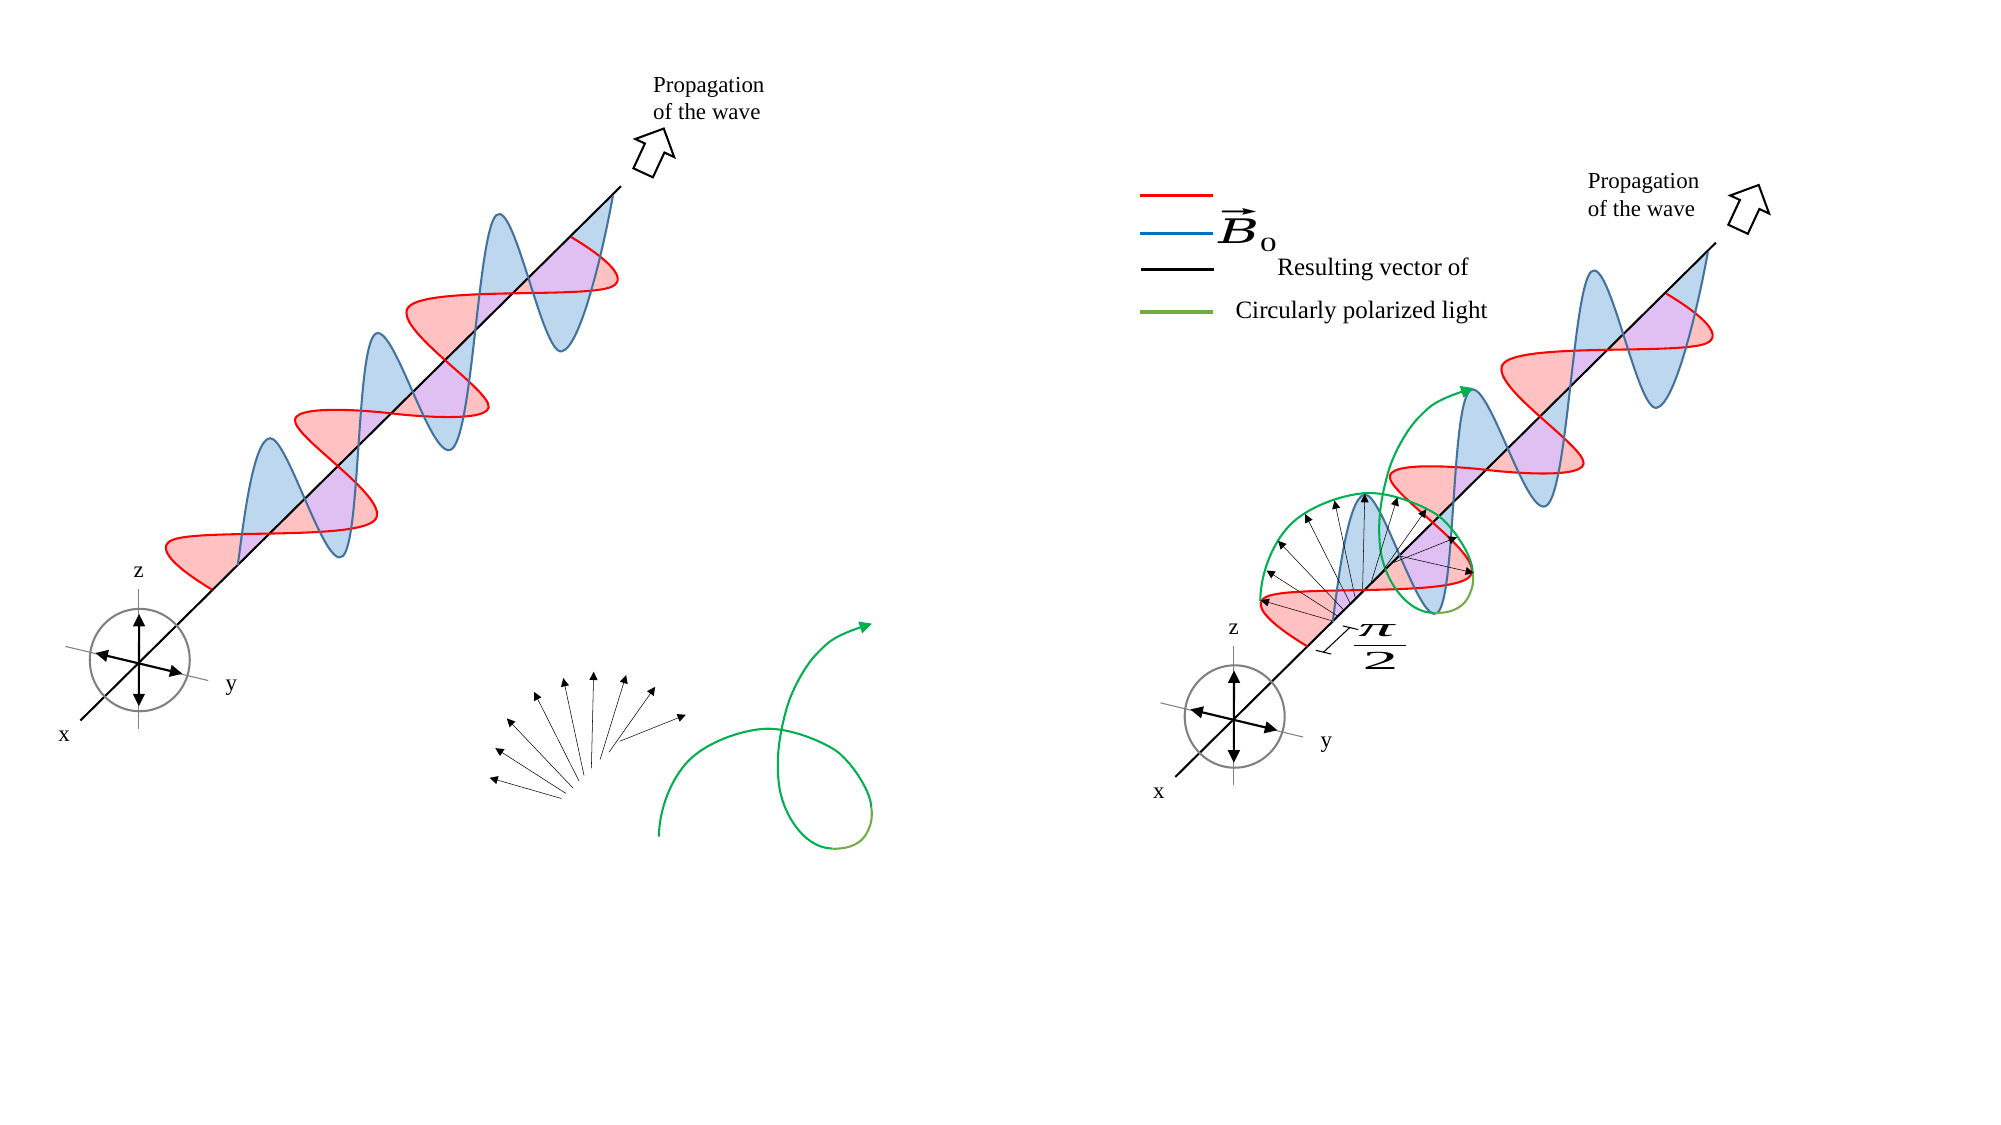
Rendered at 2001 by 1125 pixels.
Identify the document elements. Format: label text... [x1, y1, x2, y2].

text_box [489, 671, 686, 799]
text_box [632, 132, 676, 179]
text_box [95, 652, 183, 674]
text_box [140, 646, 209, 681]
text_box x [43, 711, 85, 754]
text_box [1138, 158, 1773, 811]
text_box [65, 646, 138, 681]
text_box Propagation of the wave [638, 61, 782, 132]
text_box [658, 623, 873, 850]
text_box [80, 186, 621, 721]
